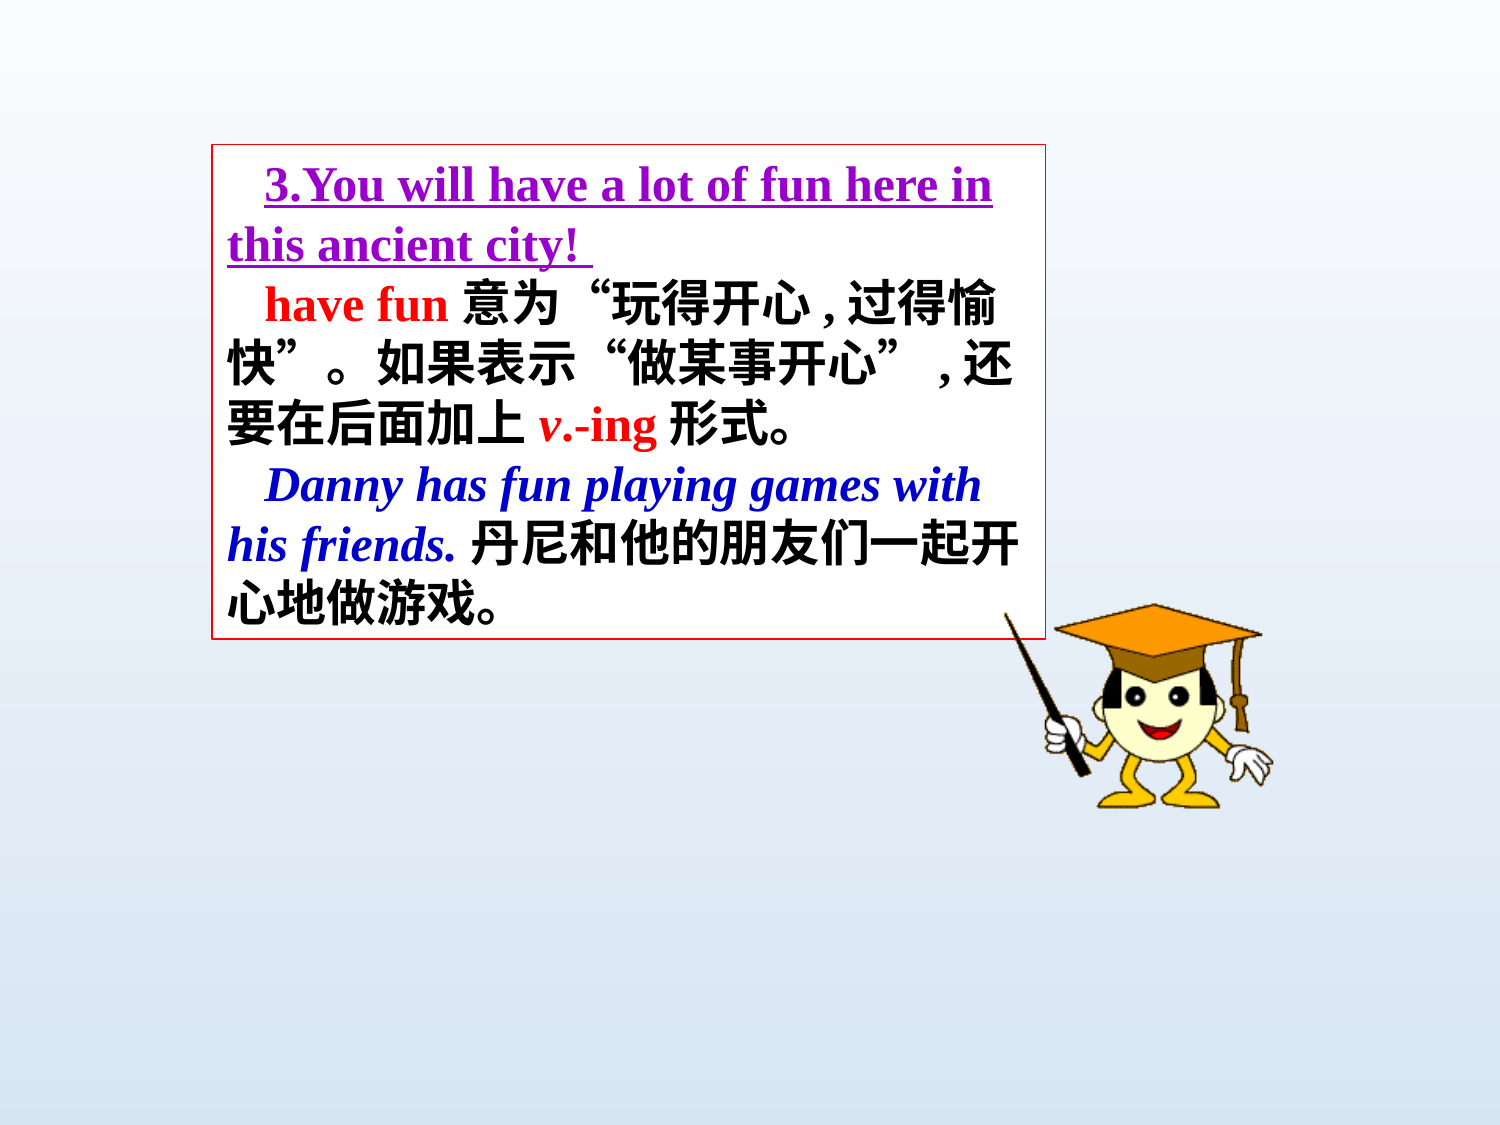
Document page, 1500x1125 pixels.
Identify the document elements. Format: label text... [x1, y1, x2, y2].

picture [983, 588, 1297, 824]
text_box 3.You will have a lot of fun here in this ancient city! have fun意为“玩得开心,过得愉快”。如果表示“做某事开心”,还要在后面加上v.-ing形式。 Danny has fun playing games with his friends.丹尼和他的朋友们一起开心地做游戏。 [212, 144, 1046, 640]
